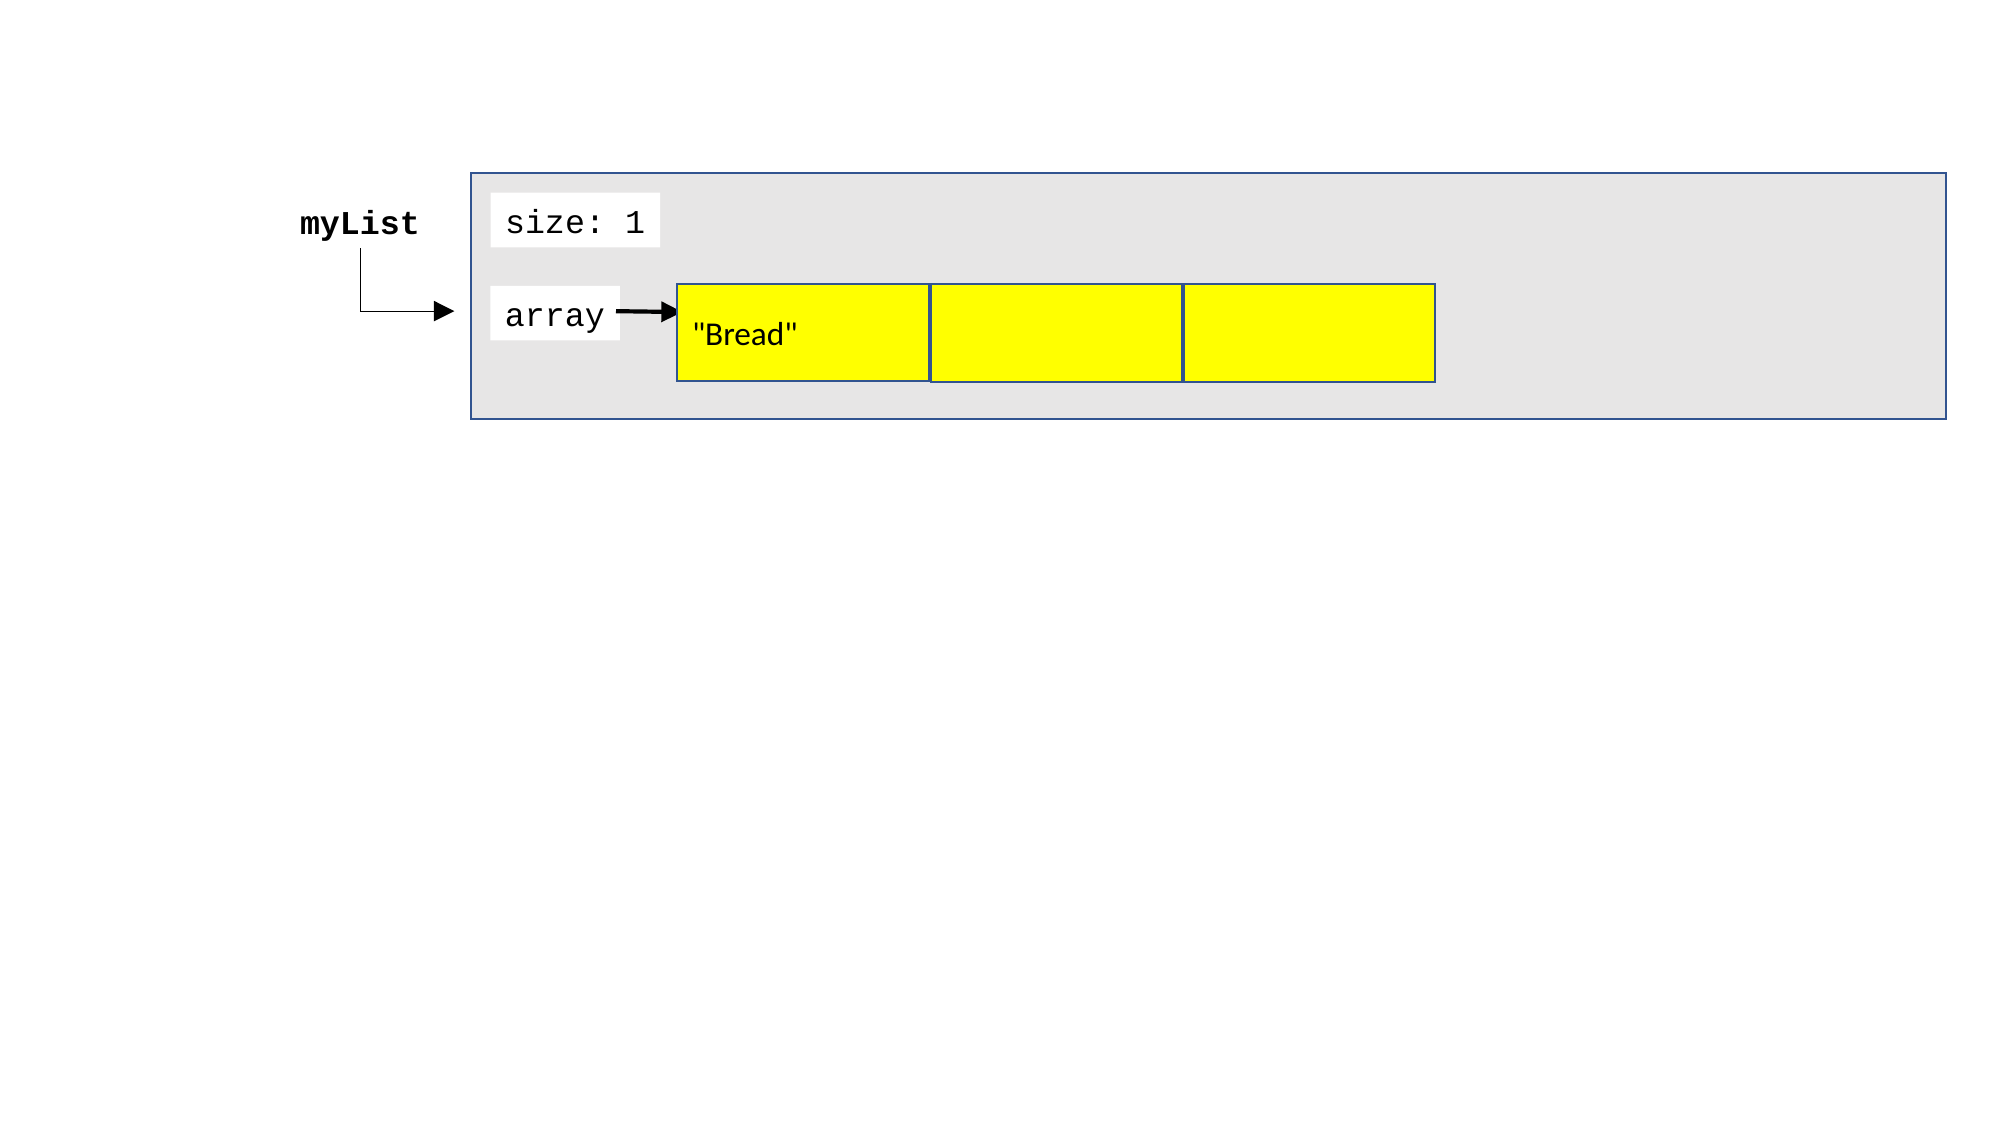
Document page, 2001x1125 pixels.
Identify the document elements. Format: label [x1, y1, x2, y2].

text_box [376, 232, 439, 328]
text_box [677, 283, 1436, 382]
text_box [284, 172, 1946, 420]
